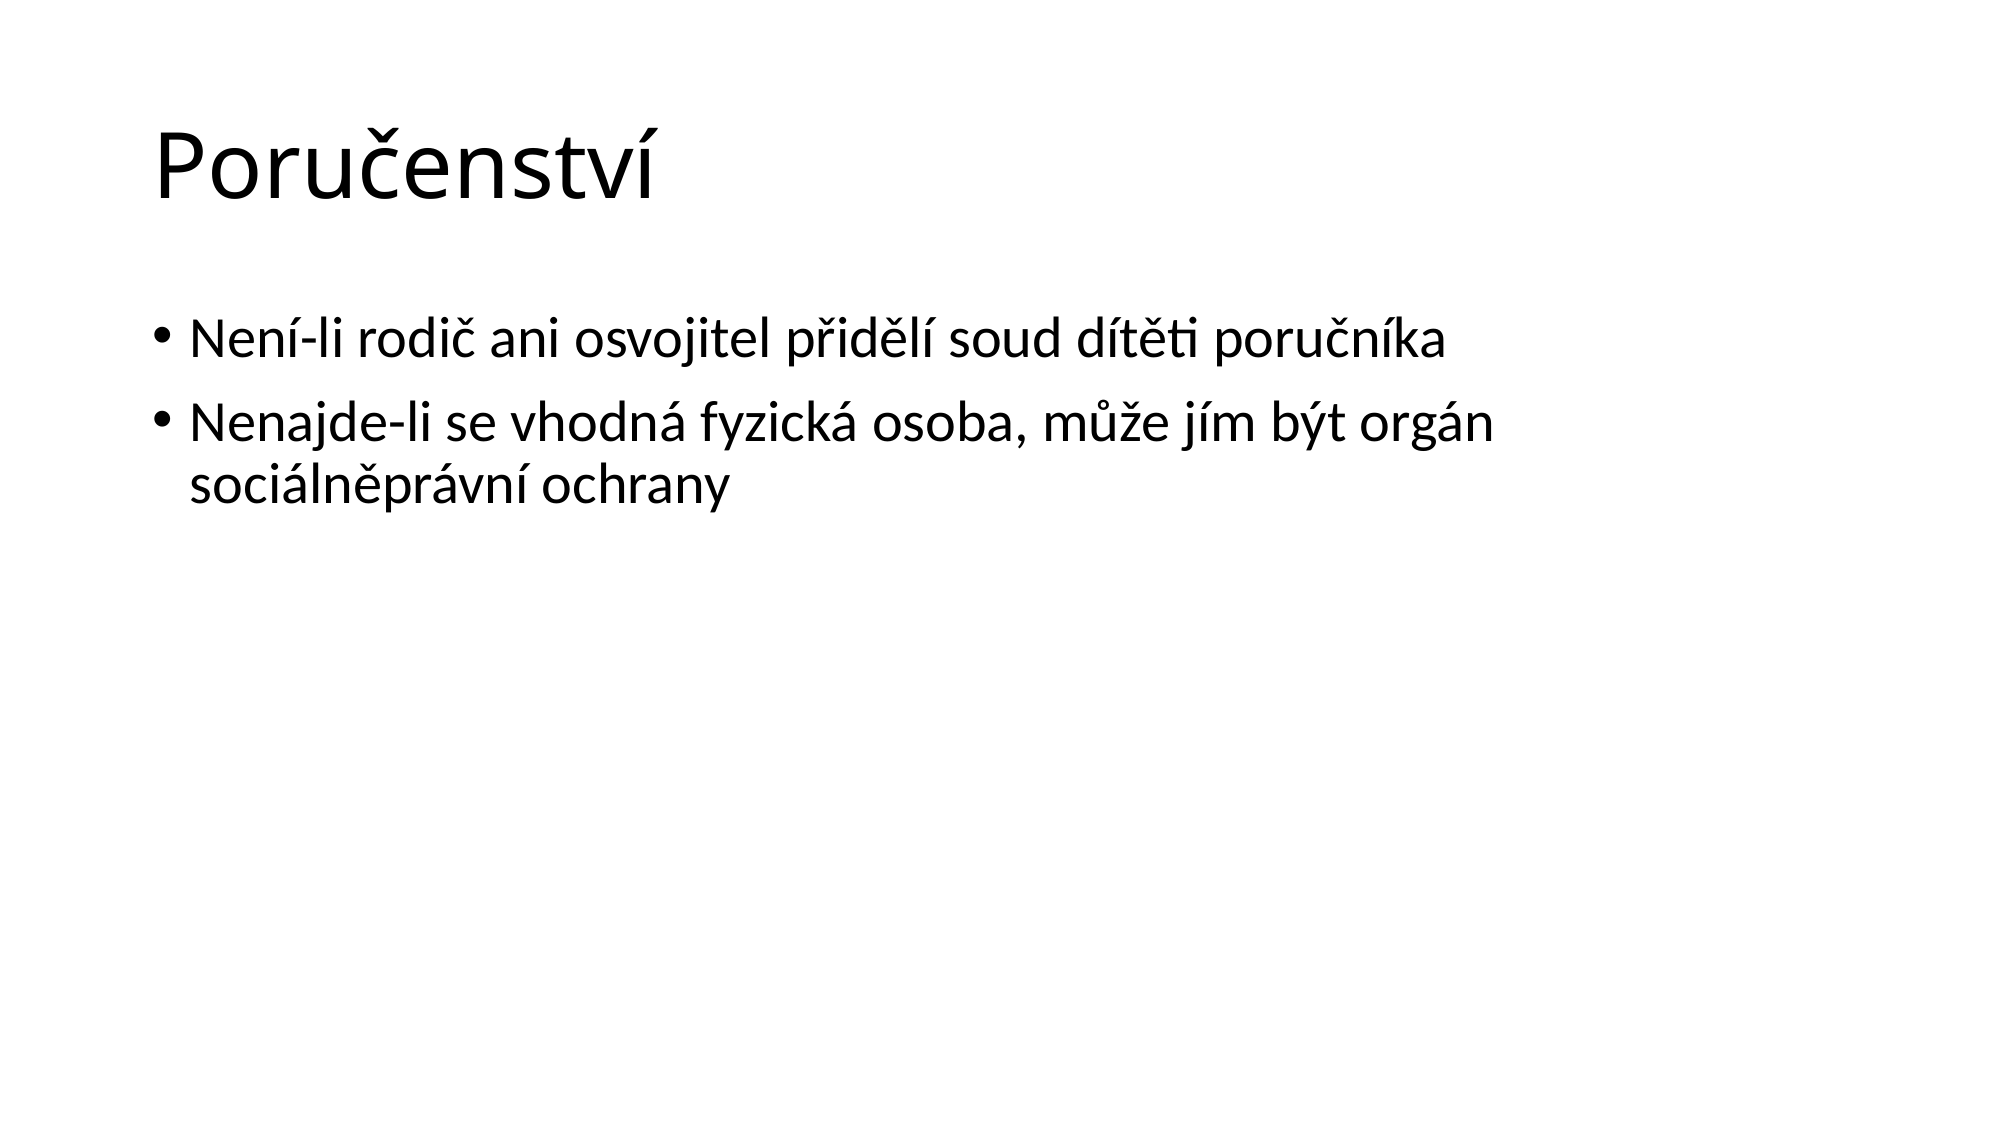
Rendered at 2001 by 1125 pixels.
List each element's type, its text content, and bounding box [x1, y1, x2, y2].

title Poručenství [137, 59, 1863, 278]
list Není-li rodič ani osvojitel přidělí soud dítěti poručníka Nenajde-li se vhodná fyzická osoba, může jím být orgán sociálněprávní ochrany [137, 299, 1863, 1014]
